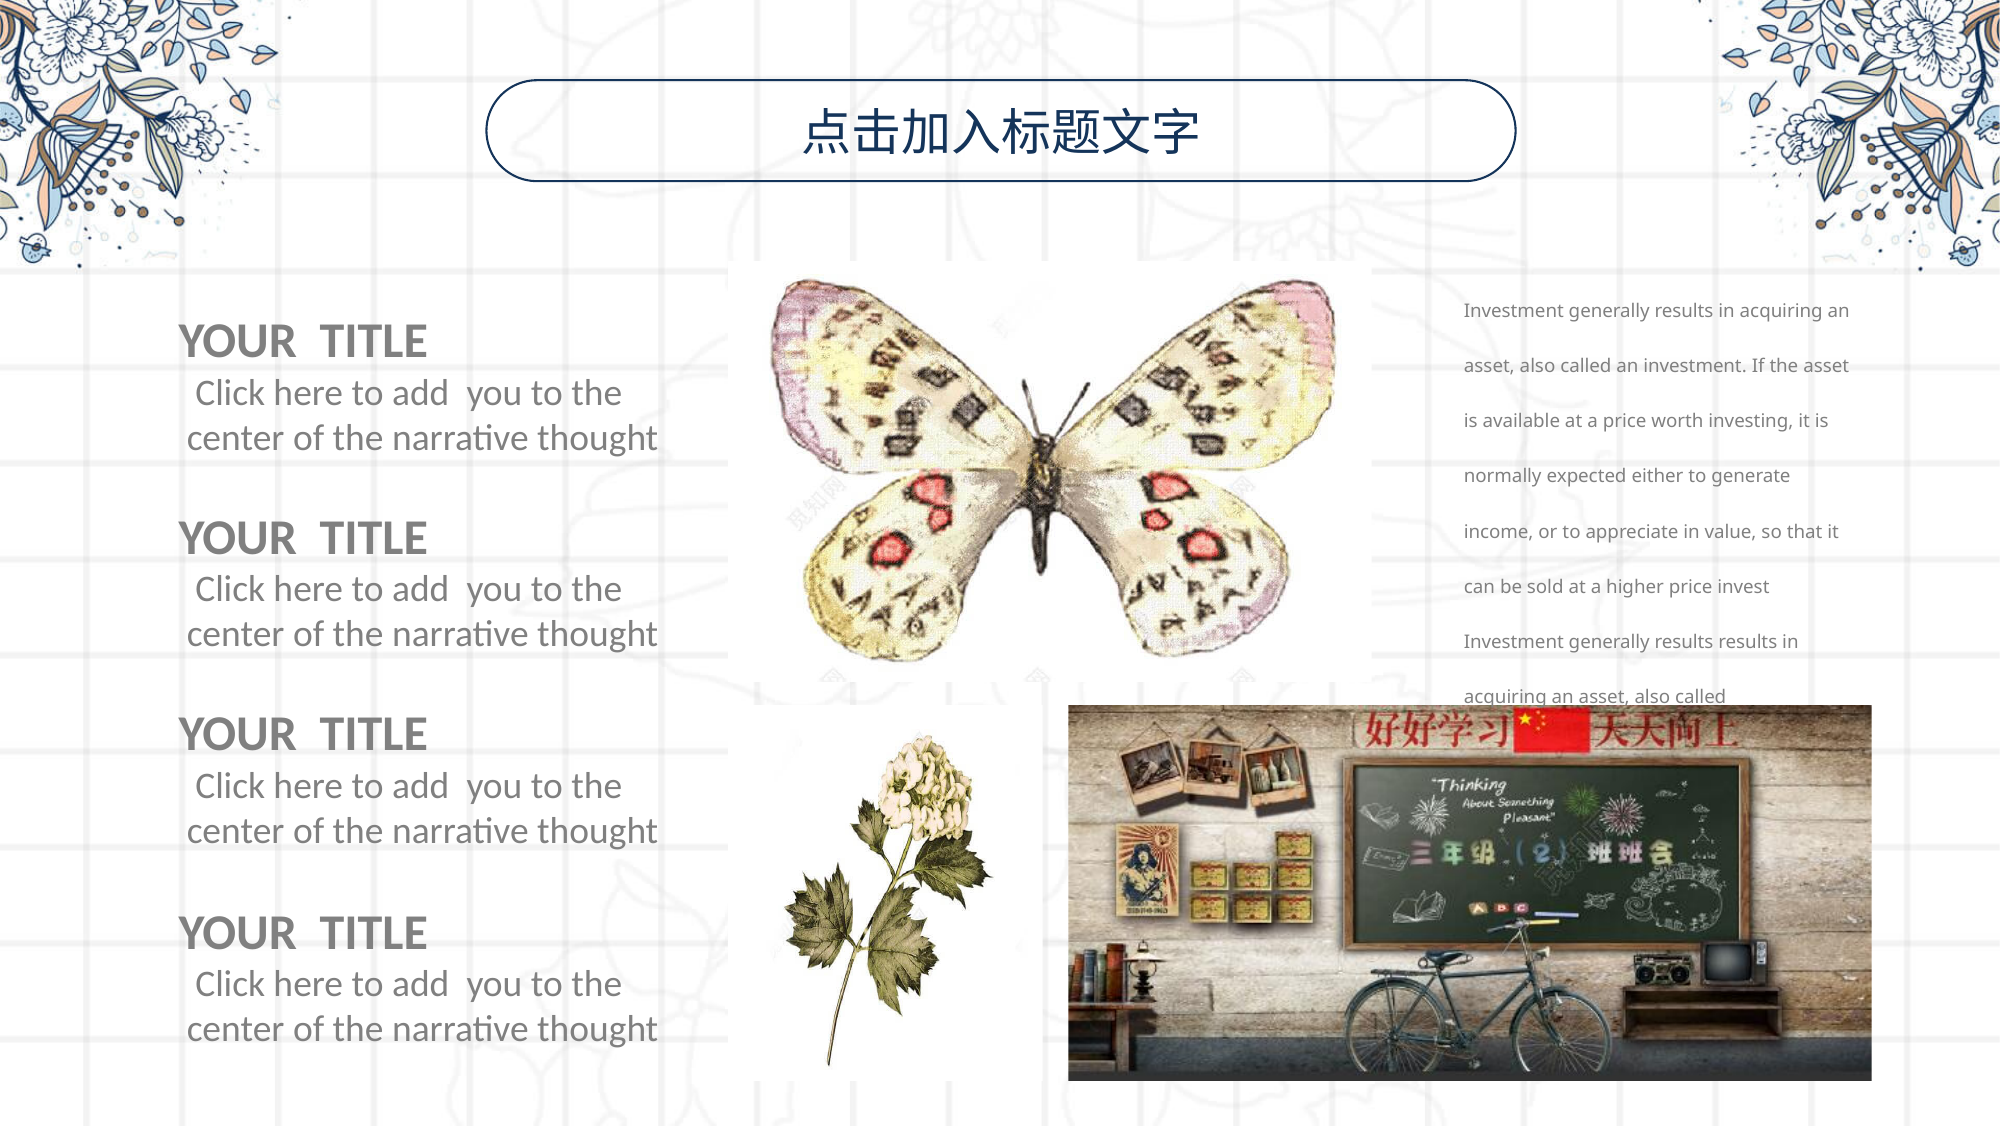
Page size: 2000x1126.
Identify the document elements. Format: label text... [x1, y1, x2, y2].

text_box YOUR TITLE Click here to add you to the center of the narrative thought [163, 693, 674, 858]
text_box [428, 79, 1574, 182]
text_box YOUR TITLE Click here to add you to the center of the narrative thought [163, 496, 674, 662]
picture [0, 0, 2000, 1126]
text_box [726, 259, 1374, 684]
text_box Investment generally results in acquiring an asset, also called an investment. If the asset is available at a price worth investing, it is normally expected either to generate income, or to appreciate in value, so that it can be sold at a higher price invest Investment generally results results in acquiring an asset, also called [1428, 247, 1898, 726]
text_box [1066, 703, 1874, 1082]
text_box YOUR TITLE Click here to add you to the center of the narrative thought [163, 891, 674, 1057]
text_box YOUR TITLE Click here to add you to the center of the narrative thought [163, 300, 674, 466]
text_box [726, 703, 1045, 1082]
